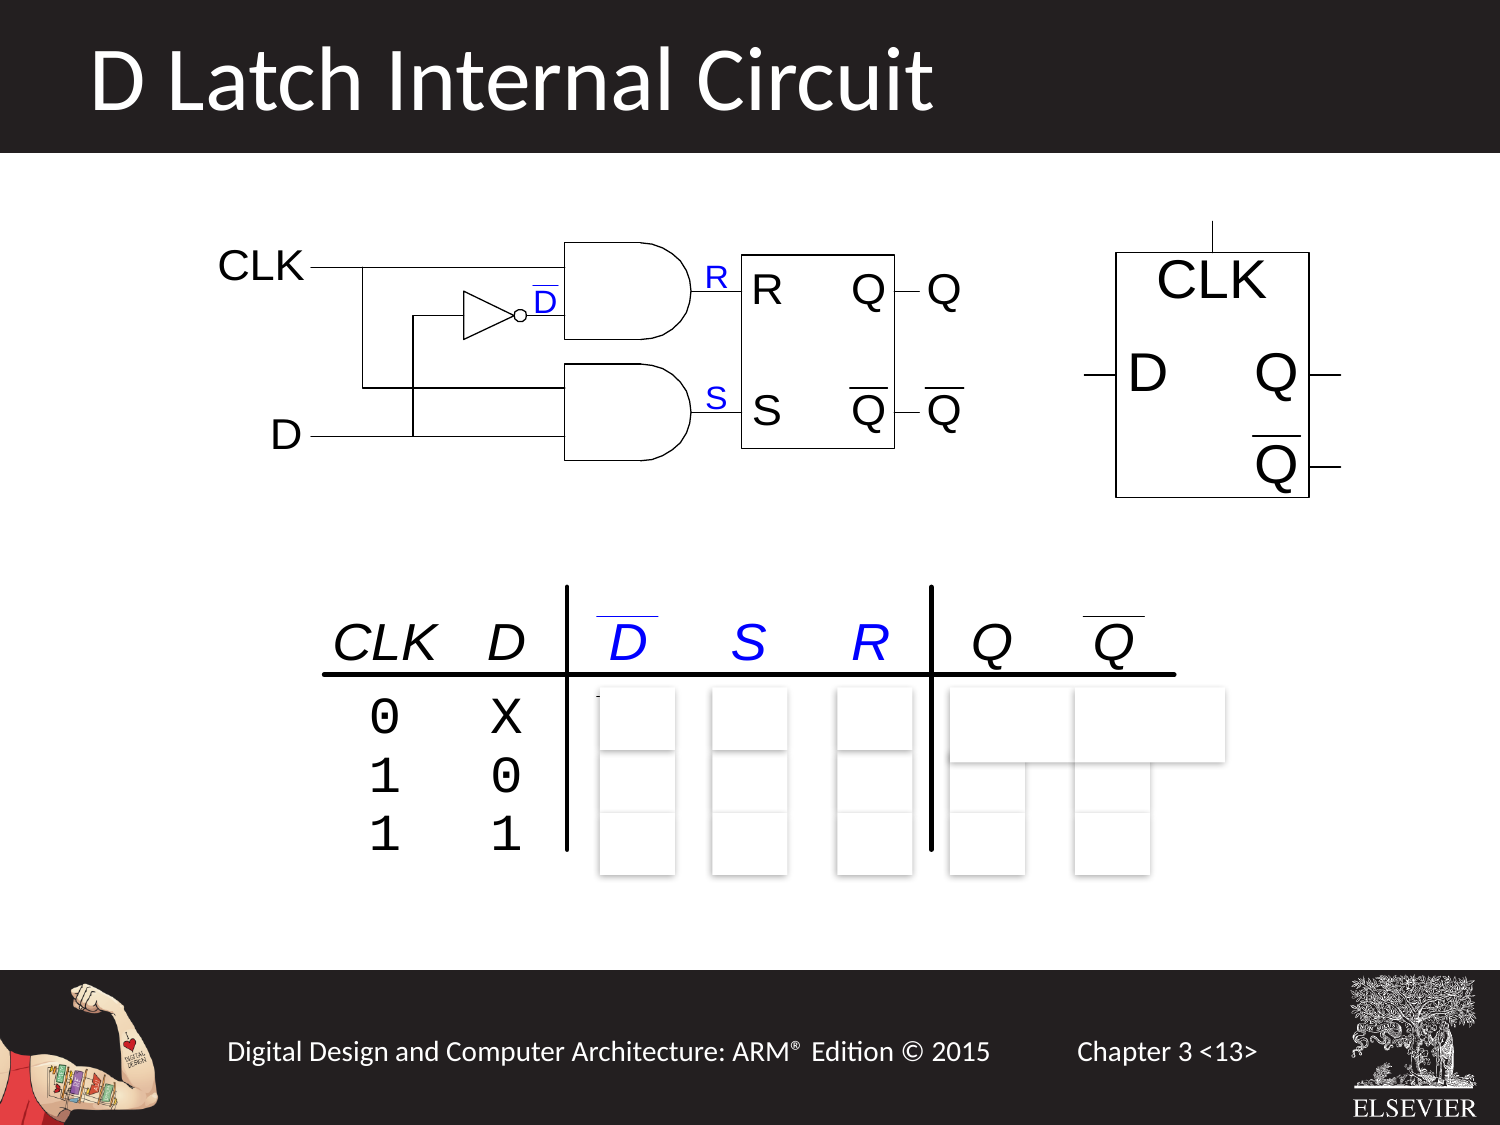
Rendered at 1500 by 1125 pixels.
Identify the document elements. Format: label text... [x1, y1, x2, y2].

text_box D Latch Internal Circuit [75, 11, 1375, 136]
picture [0, 979, 163, 1125]
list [255, 574, 1244, 901]
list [187, 212, 1001, 491]
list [1074, 212, 1351, 536]
picture [1350, 974, 1477, 1117]
text_box [87, 174, 1413, 1025]
